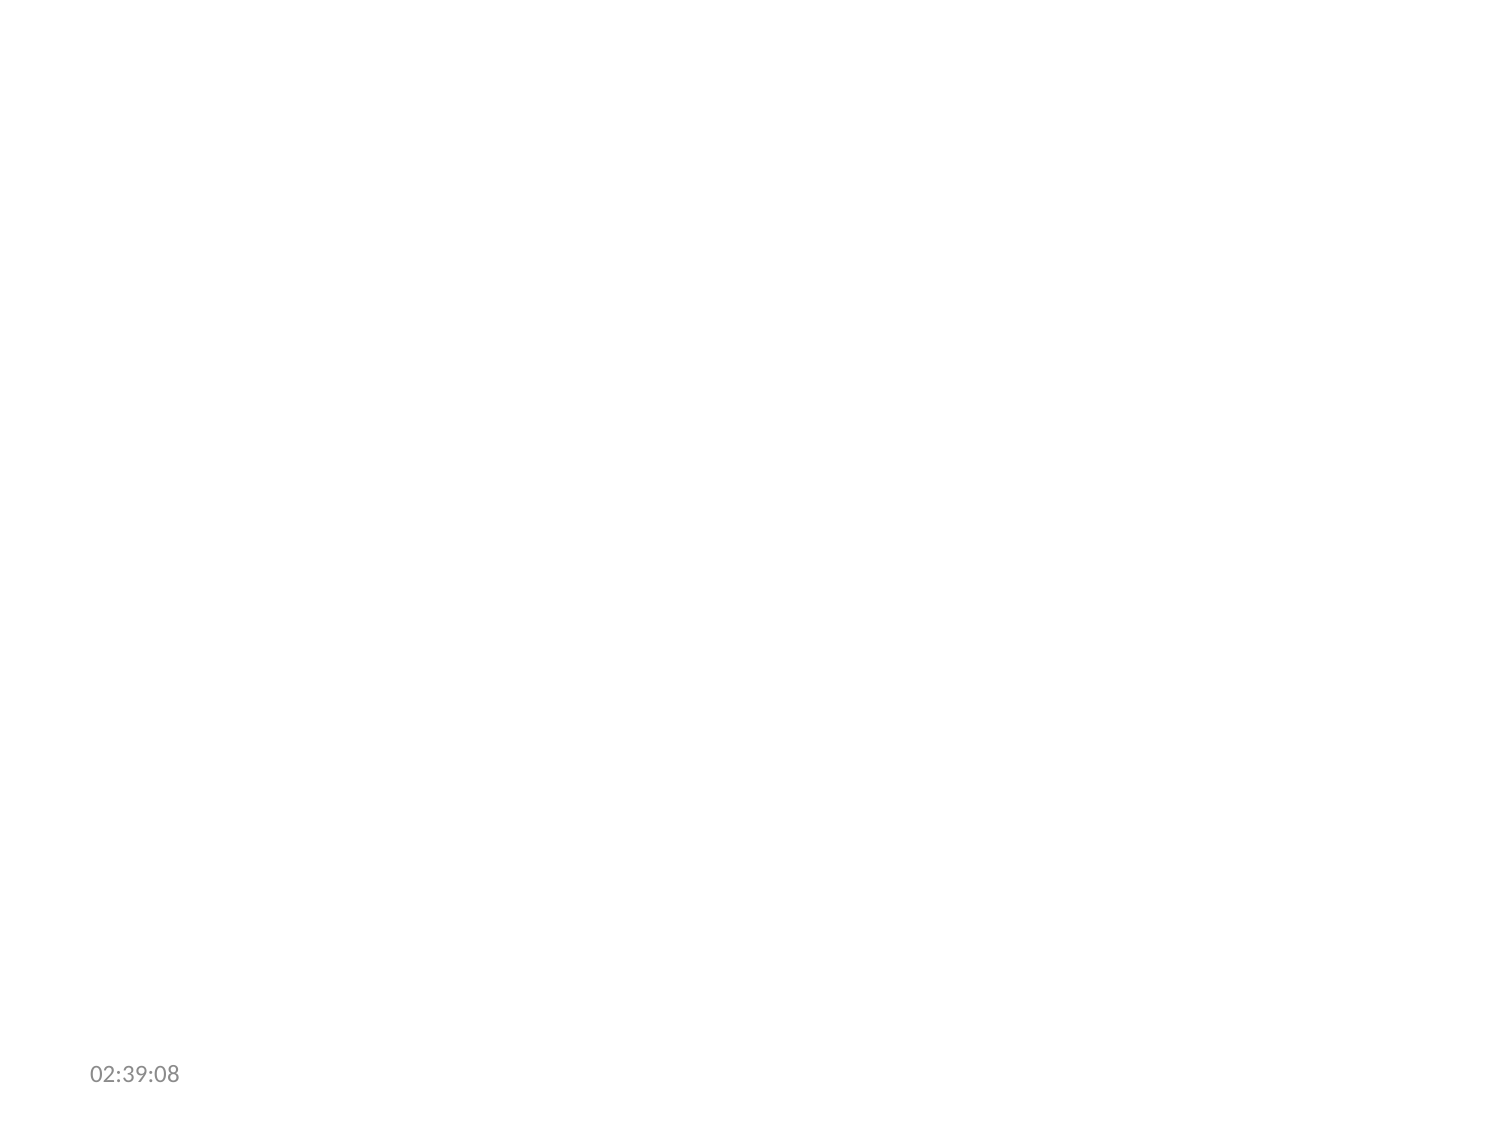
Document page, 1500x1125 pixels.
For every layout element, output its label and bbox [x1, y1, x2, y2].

slide_number [75, 1042, 425, 1103]
